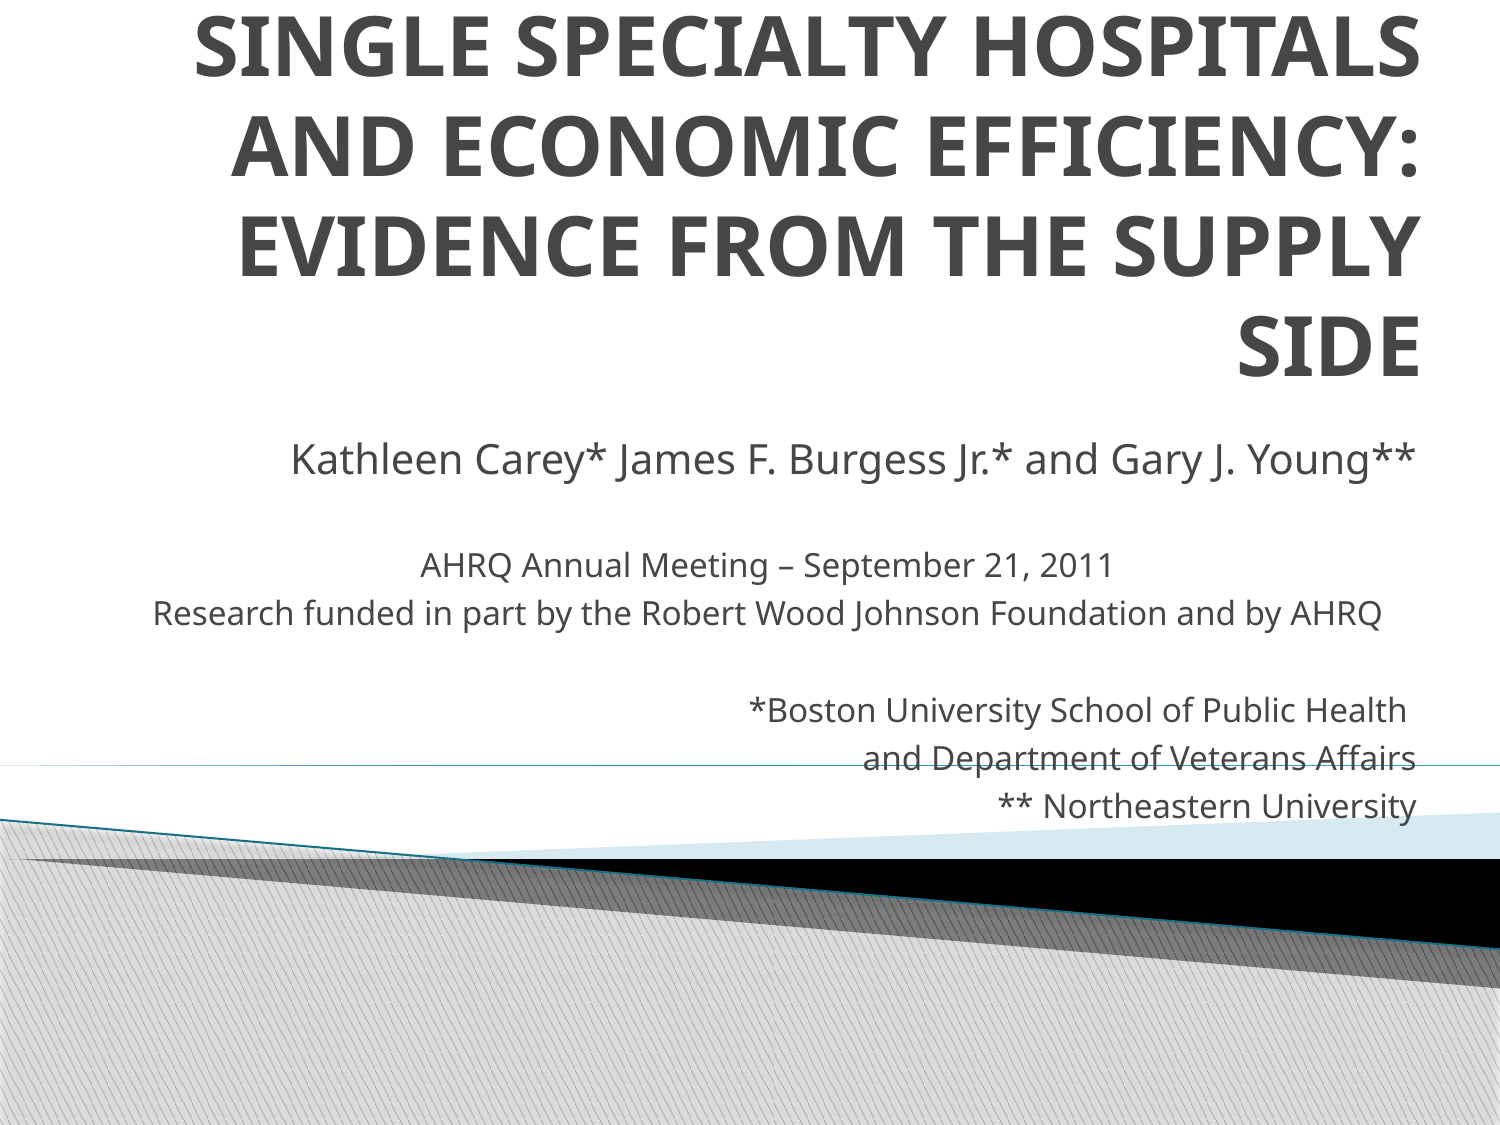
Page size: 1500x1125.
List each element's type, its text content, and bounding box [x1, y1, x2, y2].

subtitle Kathleen Carey* James F. Burgess Jr.* and Gary J. Young** AHRQ Annual Meeting – September 21, 2011 Research funded in part by the Robert Wood Johnson Foundation and by AHRQ *Boston University School of Public Health and Department of Veterans Affairs ** Northeastern University [112, 425, 1425, 622]
picture [5, 859, 1500, 989]
title SINGLE SPECIALTY HOSPITALS AND ECONOMIC EFFICIENCY: EVIDENCE FROM THE SUPPLY SIDE [37, 99, 1438, 401]
